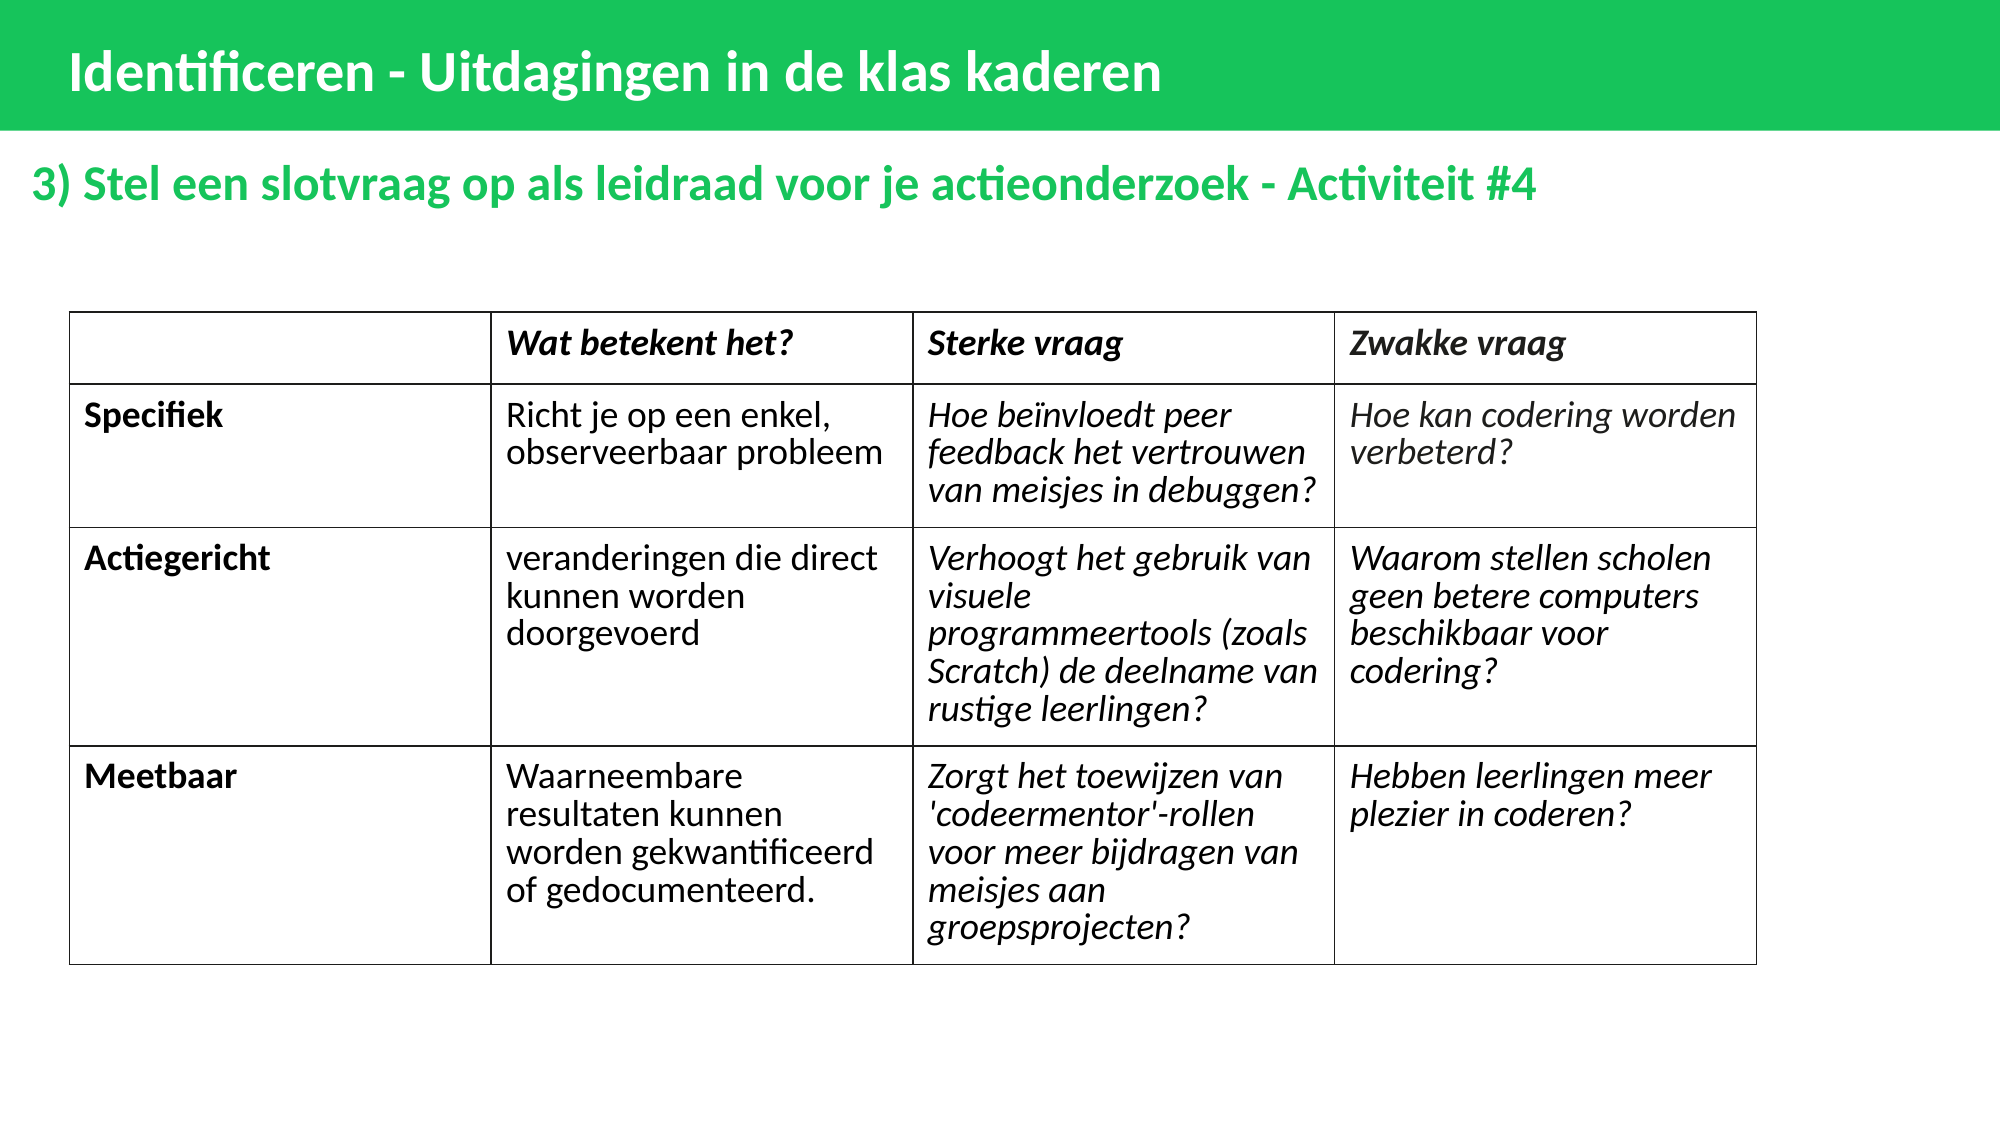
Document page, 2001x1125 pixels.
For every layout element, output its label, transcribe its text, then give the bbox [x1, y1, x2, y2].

list 3) Stel een slotvraag op als leidraad voor je actieonderzoek - Activiteit #4 [16, 176, 1976, 267]
table_header Wat betekent het? [492, 313, 912, 383]
table_cell Meetbaar [70, 747, 490, 964]
table_header Zwakke vraag [1335, 313, 1756, 383]
table_cell Waarom stellen scholen geen betere computers beschikbaar voor codering? [1335, 528, 1756, 745]
table_cell Hebben leerlingen meer plezier in coderen? [1335, 747, 1756, 964]
title Identificeren - Uitdagingen in de klas kaderen [16, 13, 1976, 131]
table_cell Verhoogt het gebruik van visuele programmeertools (zoals Scratch) de deelname van rustige leerlingen? [914, 528, 1334, 745]
table_cell Zorgt het toewijzen van 'codeermentor'-rollen voor meer bijdragen van meisjes aan groepsprojecten? [914, 747, 1334, 964]
table_cell veranderingen die direct kunnen worden doorgevoerd [492, 528, 912, 745]
table_cell Hoe kan codering worden verbeterd? [1335, 385, 1756, 527]
table_cell Actiegericht [70, 528, 490, 745]
table_header Sterke vraag [914, 313, 1334, 383]
table_cell Specifiek [70, 385, 490, 527]
table_cell Waarneembare resultaten kunnen worden gekwantificeerd of gedocumenteerd. [492, 747, 912, 964]
table_cell Hoe beïnvloedt peer feedback het vertrouwen van meisjes in debuggen? [914, 385, 1334, 527]
table_cell Richt je op een enkel, observeerbaar probleem [492, 385, 912, 527]
table_header [70, 313, 490, 383]
